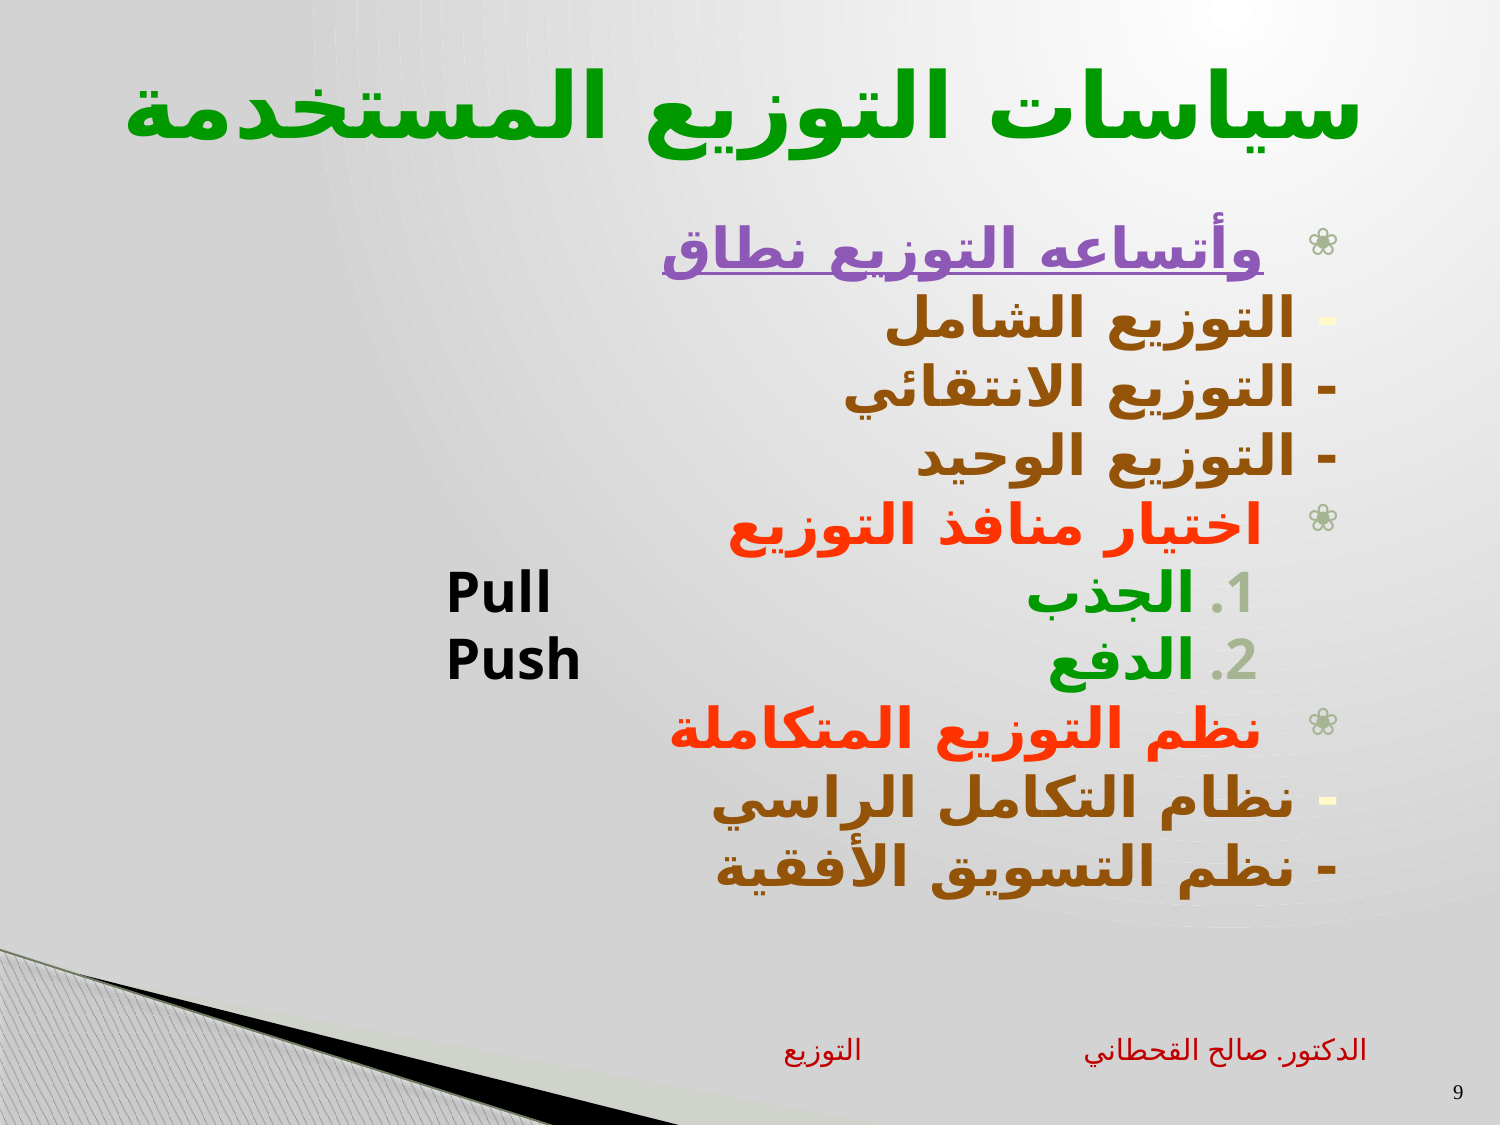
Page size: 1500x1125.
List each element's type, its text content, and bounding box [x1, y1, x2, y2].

list نطاق التوزيع وأتساعه - التوزيع الشامل - التوزيع الانتقائي - التوزيع الوحيد اختيار منافذ التوزيع الجذب Pull الدفع Push نظم التوزيع المتكاملة - نظام التكامل الراسي - نظم التسويق الأفقية [137, 212, 1355, 935]
slide_number 9 [1418, 1051, 1479, 1112]
title سياسات التوزيع المستخدمة [50, 56, 1438, 175]
footer التوزيع الدكتور. صالح القحطاني [585, 1042, 1383, 1103]
